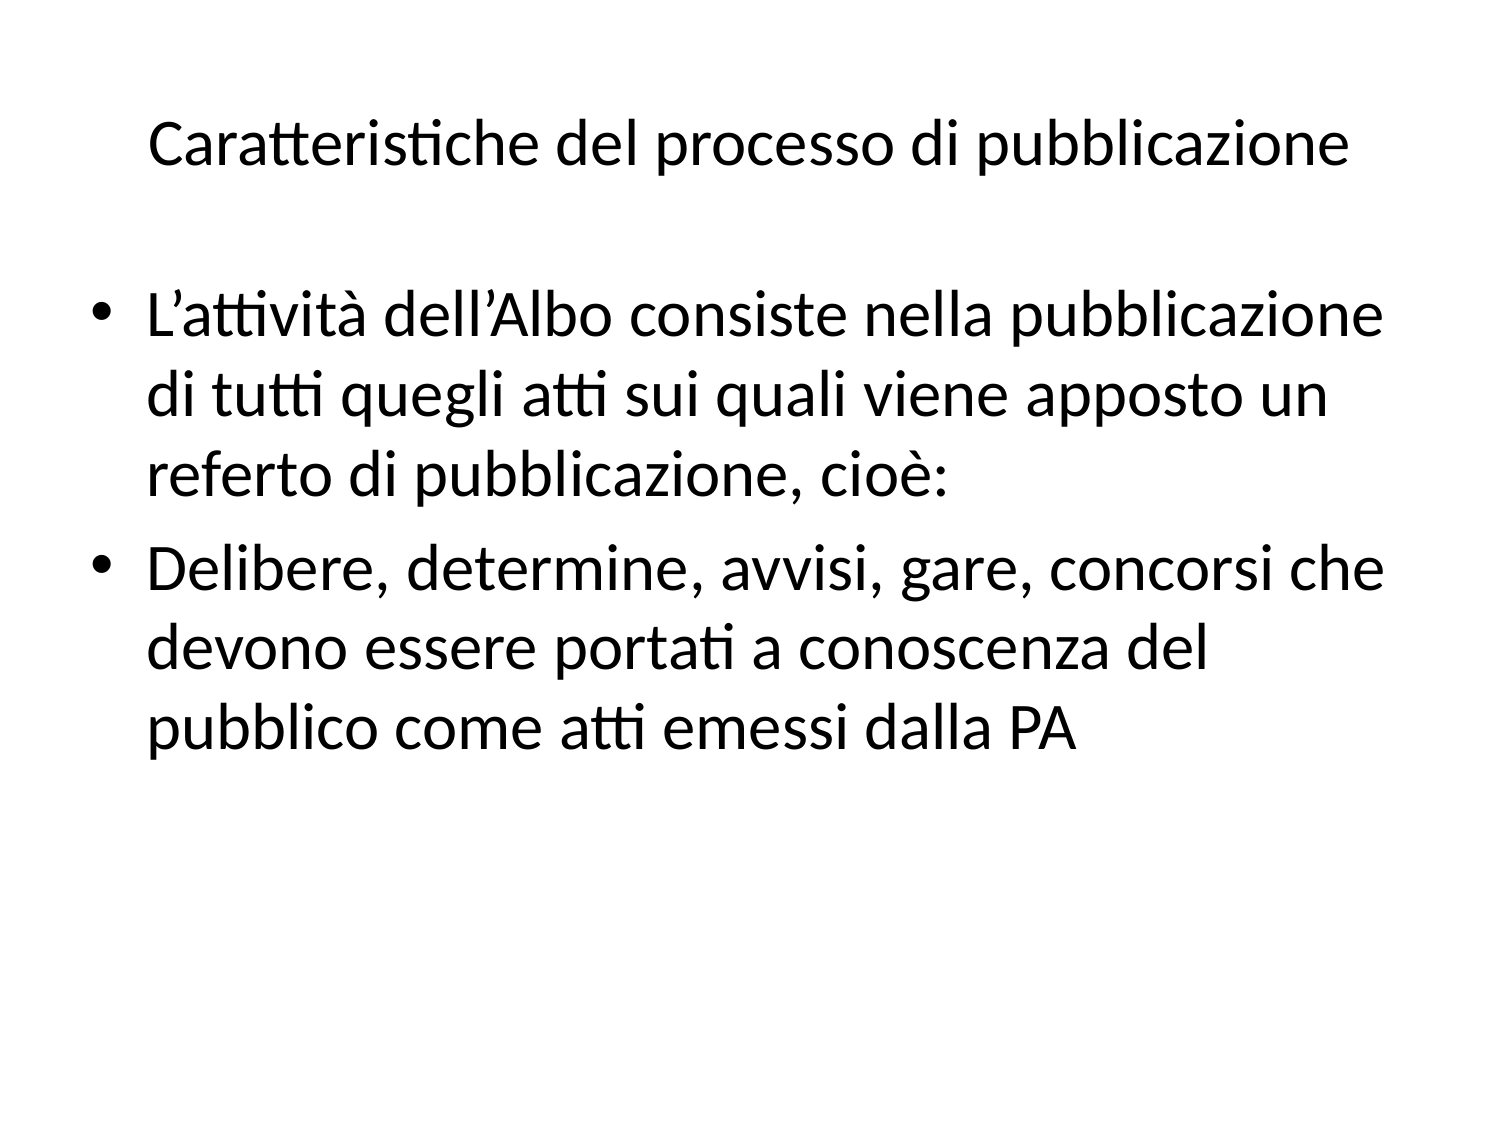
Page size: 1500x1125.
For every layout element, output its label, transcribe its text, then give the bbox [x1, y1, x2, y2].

title Caratteristiche del processo di pubblicazione [74, 44, 1426, 233]
list L’attività dell’Albo consiste nella pubblicazione di tutti quegli atti sui quali viene apposto un referto di pubblicazione, cioè: Delibere, determine, avvisi, gare, concorsi che devono essere portati a conoscenza del pubblico come atti emessi dalla PA [74, 262, 1426, 1006]
